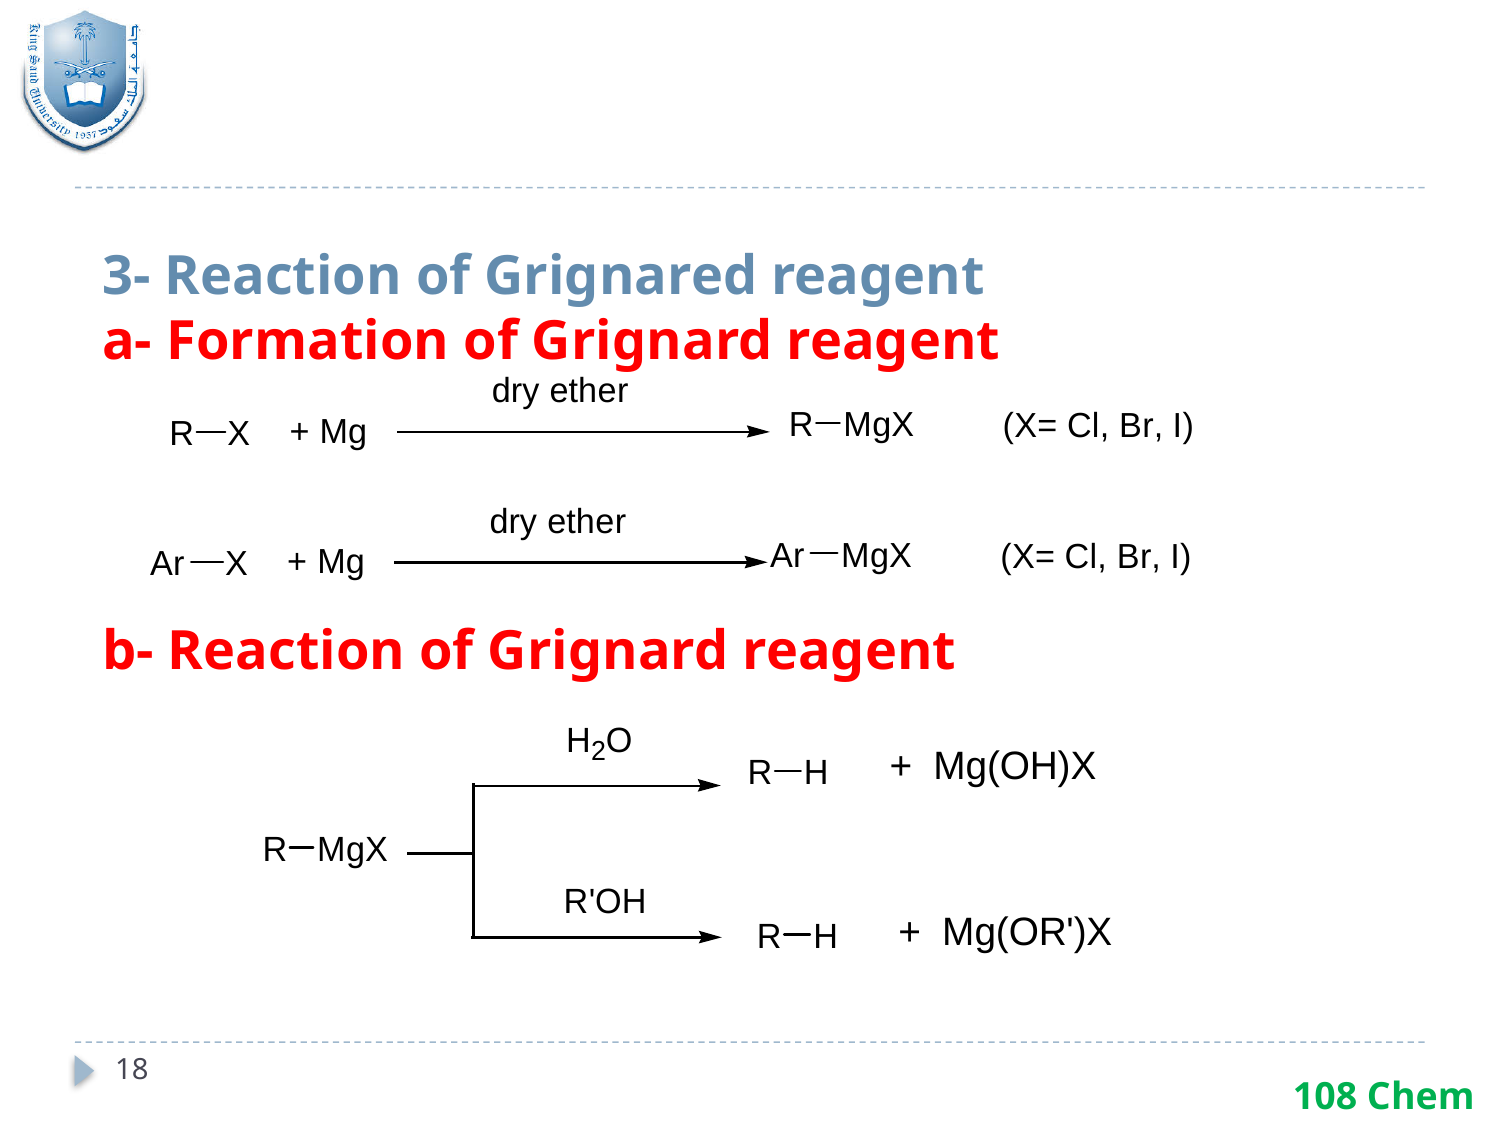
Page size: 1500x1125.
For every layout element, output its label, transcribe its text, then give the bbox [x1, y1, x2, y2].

picture [4, 1, 163, 160]
list 3- Reaction of Grignared reagent a- Formation of Grignard reagent b- Reaction of Grignard reagent [87, 0, 1438, 948]
text_box 108 Chem [1278, 1064, 1490, 1125]
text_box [262, 724, 1113, 955]
slide_number 18 [100, 1042, 426, 1103]
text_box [149, 374, 1195, 583]
